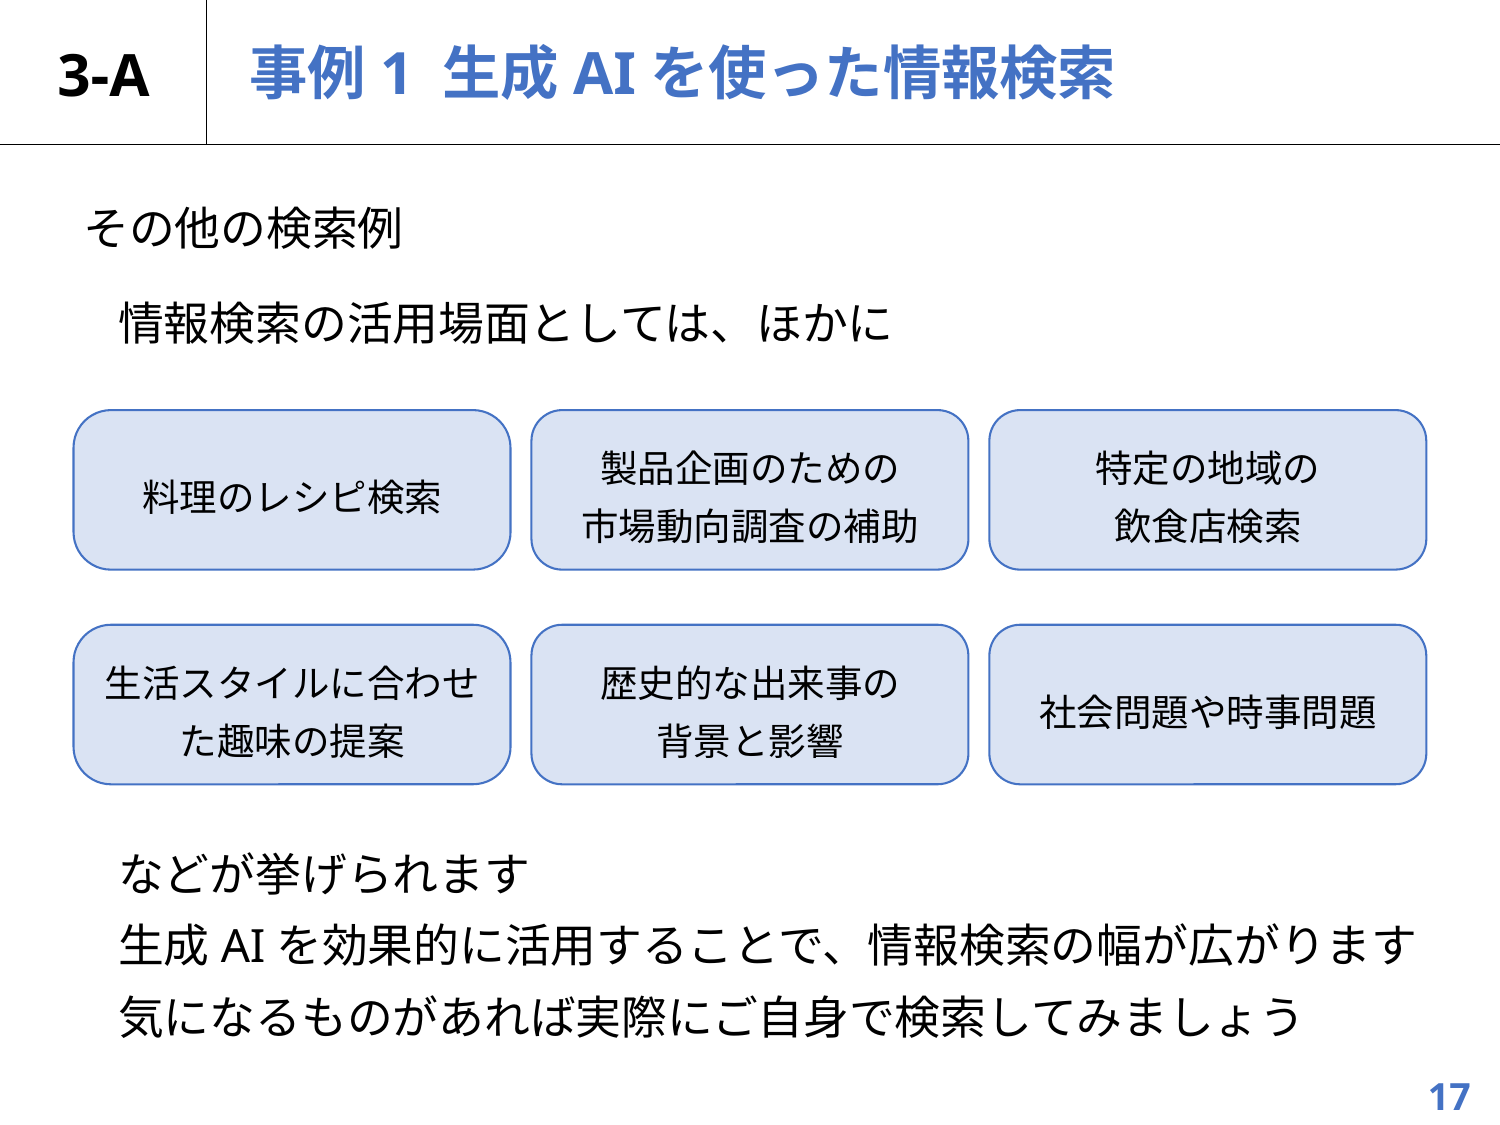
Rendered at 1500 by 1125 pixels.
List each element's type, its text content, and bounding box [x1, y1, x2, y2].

text_box 事例1 生成AIを使った情報検索 [230, 24, 1459, 119]
title 3-A [0, 0, 207, 147]
text_box 情報検索の活用場面としては、ほかに などが挙げられます 生成AIを効果的に活用することで、情報検索の幅が広がります 気になるものがあれば実際にご自身で検索してみましょう [103, 270, 1477, 1066]
text_box 17 [1402, 1065, 1497, 1125]
text_box その他の検索例 [68, 175, 1432, 257]
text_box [73, 410, 1427, 785]
